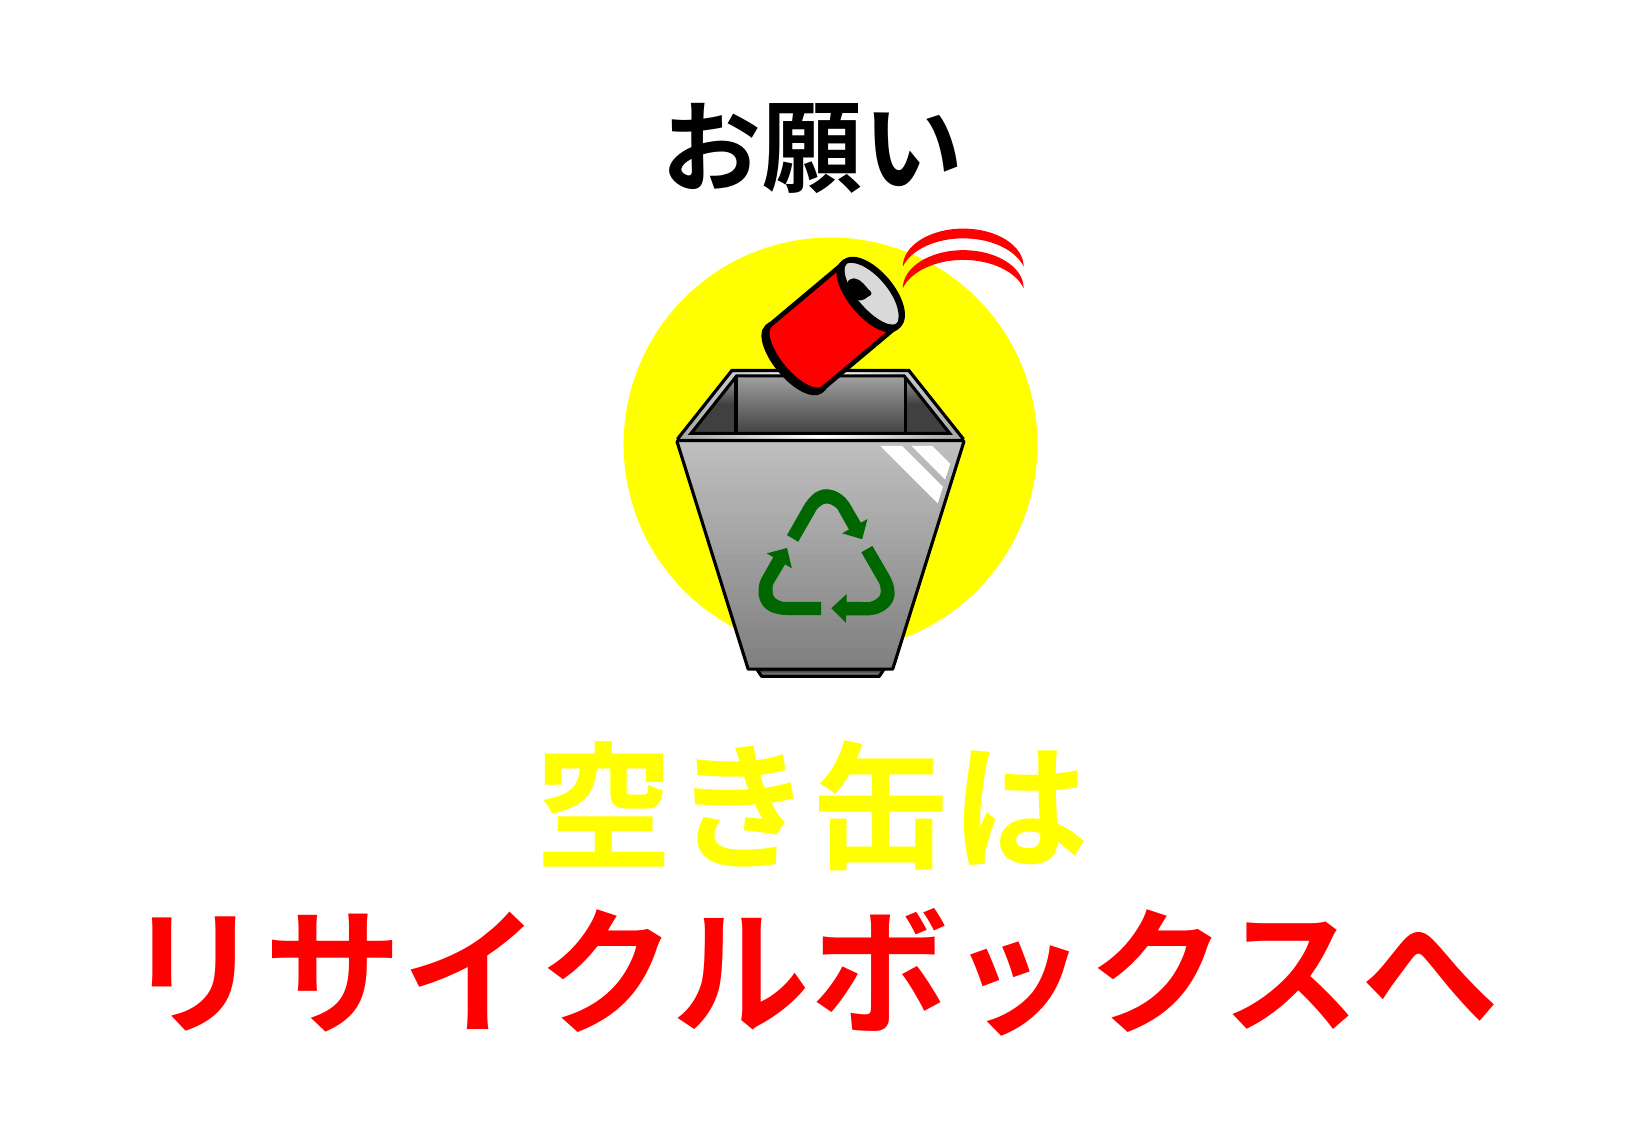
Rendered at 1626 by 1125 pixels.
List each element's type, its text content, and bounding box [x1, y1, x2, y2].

text_box 空き缶は リサイクルボックスへ [0, 713, 1625, 1059]
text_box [623, 228, 1038, 677]
text_box お願い [0, 76, 1625, 212]
